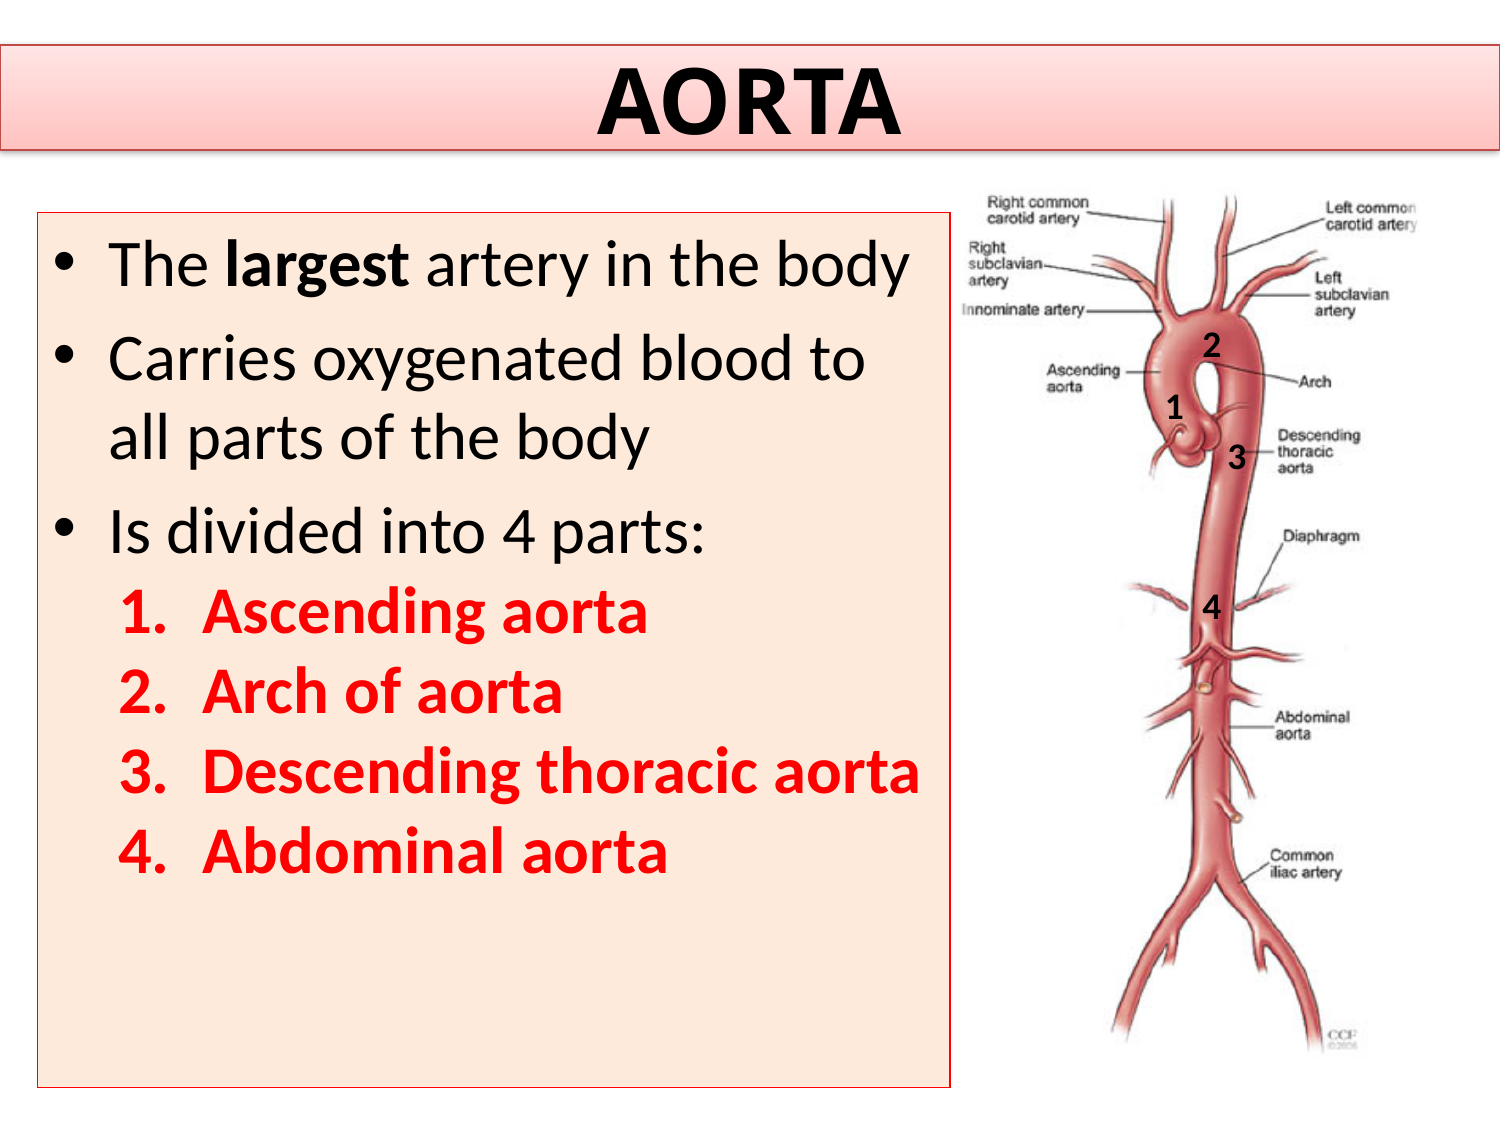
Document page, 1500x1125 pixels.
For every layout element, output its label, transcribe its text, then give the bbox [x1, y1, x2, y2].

list The largest artery in the body Carries oxygenated blood to all parts of the body Is divided into 4 parts: Ascending aorta Arch of aorta Descending thoracic aorta Abdominal aorta [37, 212, 951, 1088]
title AORTA [0, 44, 1500, 151]
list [949, 174, 1426, 1059]
